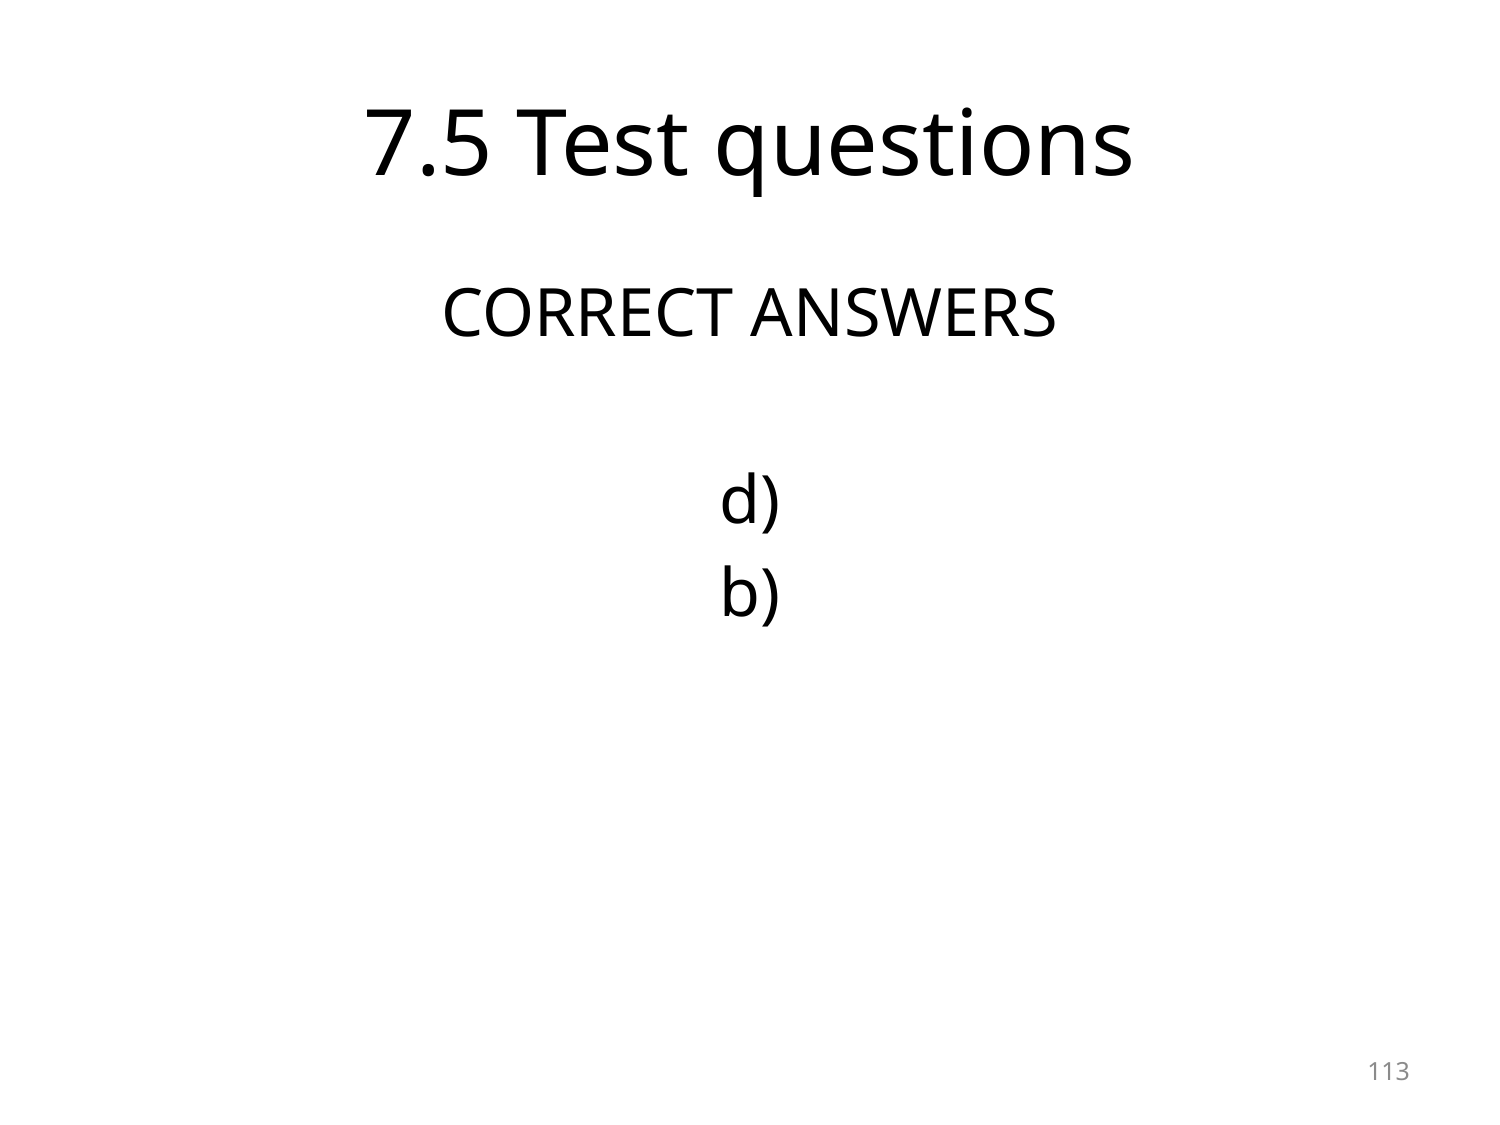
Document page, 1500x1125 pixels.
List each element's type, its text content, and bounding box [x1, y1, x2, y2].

title 7.5 Test questions [75, 45, 1425, 233]
slide_number 113 [1074, 1042, 1425, 1103]
list CORRECT ANSWERS d) b) [75, 262, 1425, 1005]
